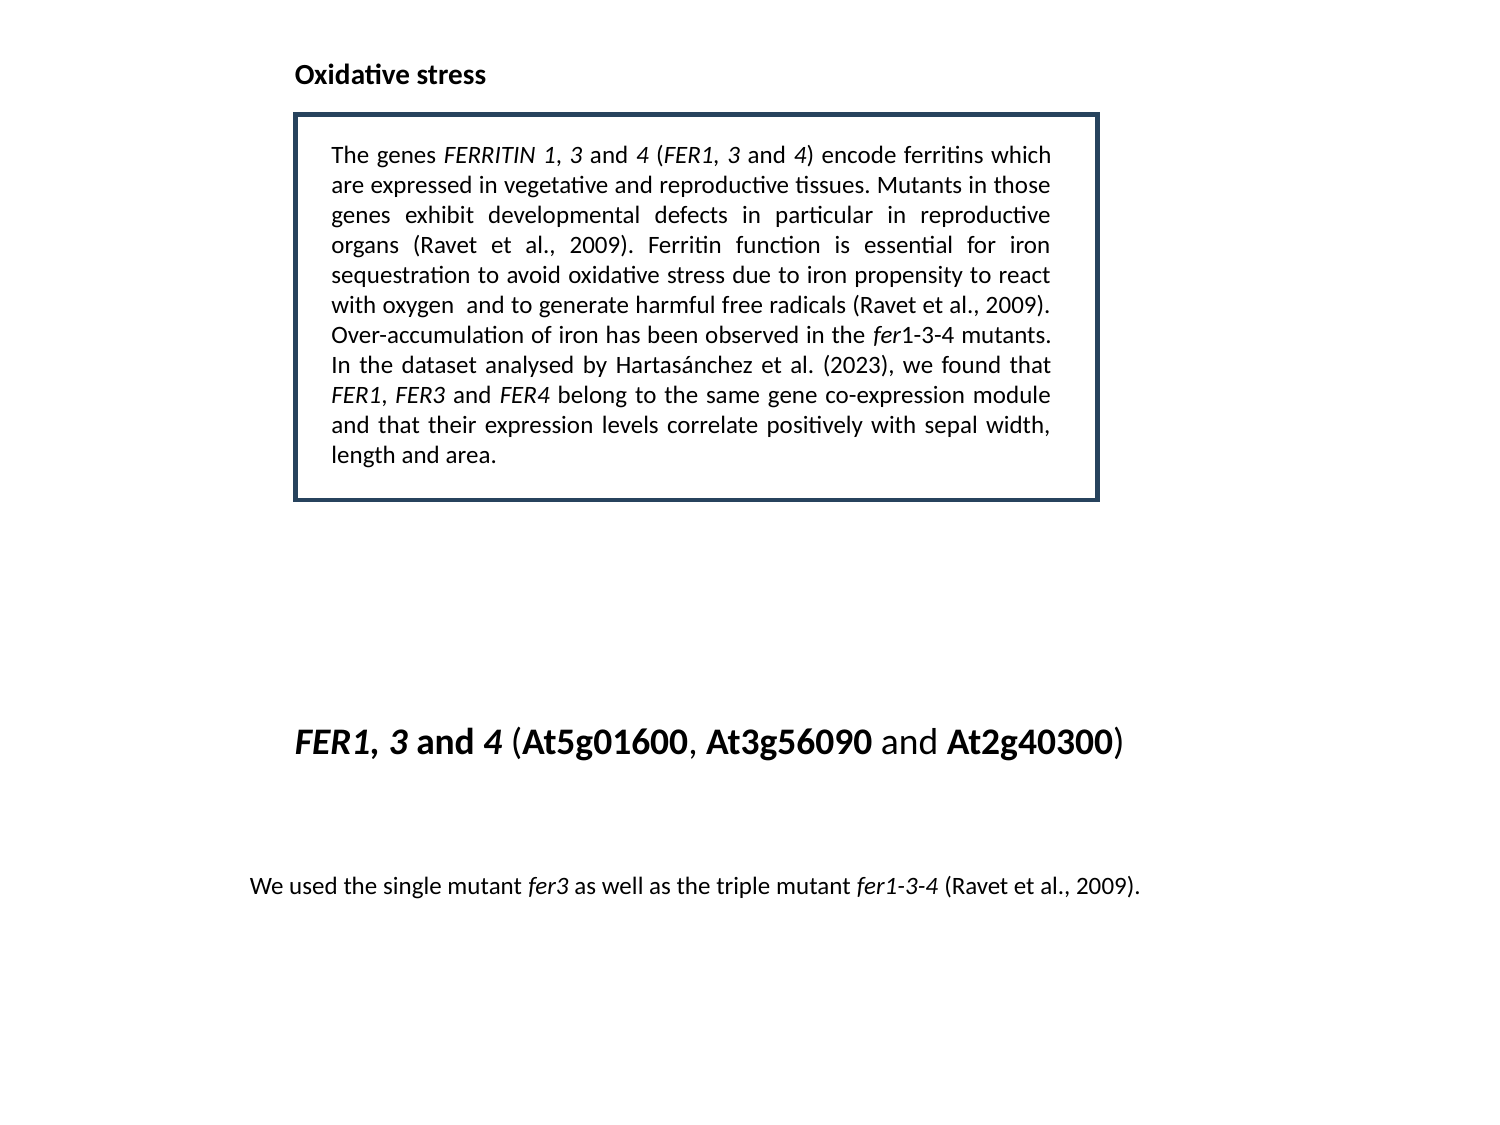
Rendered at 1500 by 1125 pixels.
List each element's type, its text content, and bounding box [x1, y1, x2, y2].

text_box We used the single mutant fer3 as well as the triple mutant fer1-3-4 (Ravet et al., 2009). [235, 861, 1267, 907]
text_box Oxidative stress [280, 47, 502, 98]
text_box FER1, 3 and 4 (At5g01600, At3g56090 and At2g40300) [280, 709, 1278, 770]
text_box [295, 113, 1099, 501]
